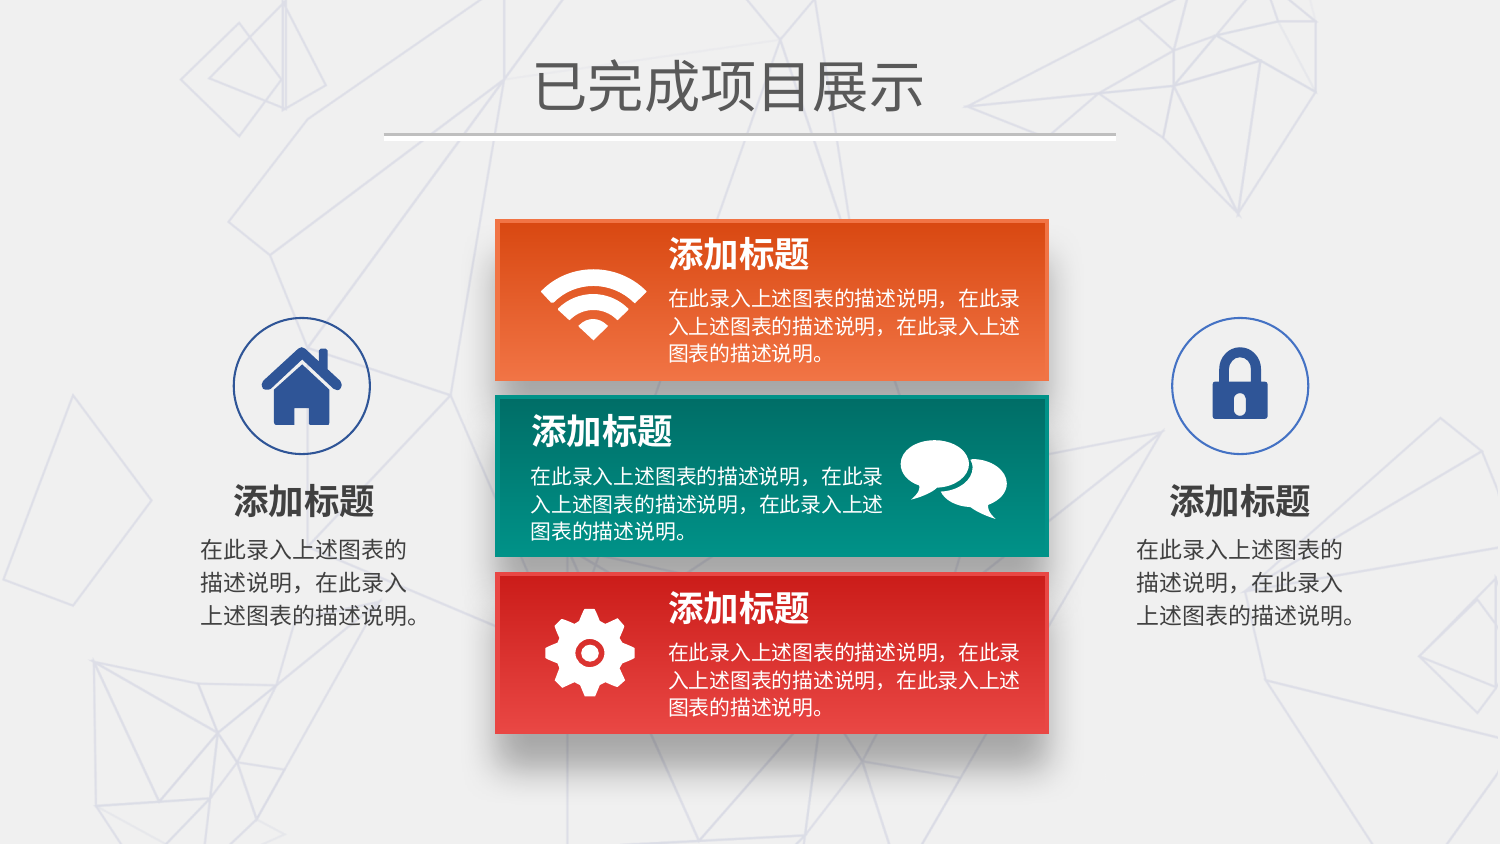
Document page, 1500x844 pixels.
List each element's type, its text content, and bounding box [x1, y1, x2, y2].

text_box 添加标题 [656, 580, 848, 631]
text_box 在此录入上述图表的描述说明，在此录入上述图表的描述说明。 [1118, 524, 1362, 635]
text_box 在此录入上述图表的描述说明，在此录入上述图表的描述说明，在此录入上述图表的描述说明。 [656, 631, 1035, 726]
text_box 添加标题 [208, 473, 400, 524]
picture [0, 0, 1498, 844]
text_box [496, 573, 1048, 733]
text_box 在此录入上述图表的描述说明，在此录入上述图表的描述说明，在此录入上述图表的描述说明。 [656, 277, 1035, 372]
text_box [233, 317, 370, 455]
title 已完成项目展示 [280, 51, 1178, 136]
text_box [900, 440, 1007, 519]
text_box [1172, 317, 1309, 455]
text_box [545, 608, 635, 697]
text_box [540, 262, 647, 341]
text_box [496, 396, 1048, 556]
text_box 添加标题 [656, 226, 848, 277]
text_box [496, 220, 1048, 380]
text_box 添加标题 [519, 403, 711, 455]
text_box 在此录入上述图表的描述说明，在此录入上述图表的描述说明。 [183, 524, 426, 635]
text_box 在此录入上述图表的描述说明，在此录入上述图表的描述说明，在此录入上述图表的描述说明。 [519, 455, 898, 550]
text_box 添加标题 [1144, 473, 1336, 524]
